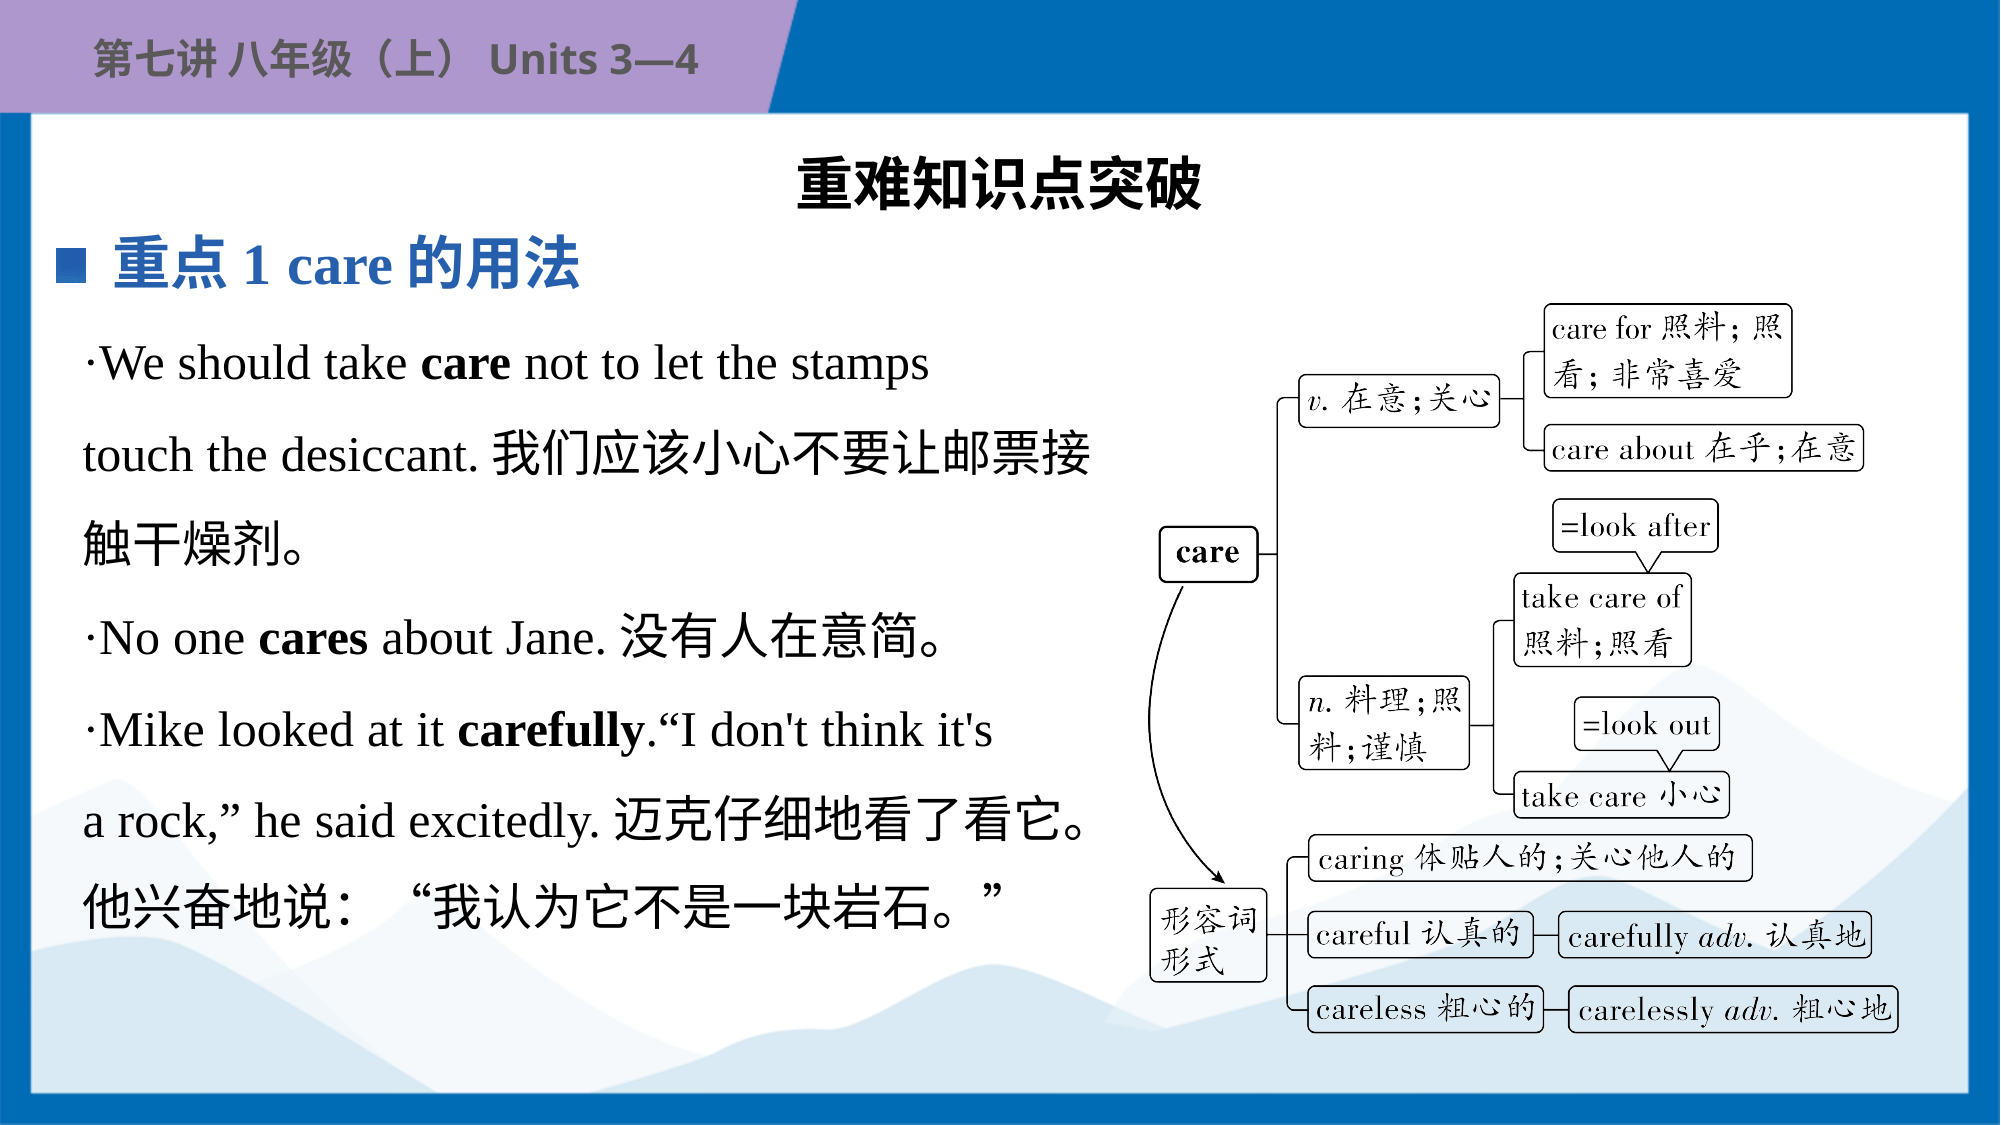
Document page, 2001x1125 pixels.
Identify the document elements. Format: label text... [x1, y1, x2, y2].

text_box 重点1 care的用法 [112, 225, 1917, 296]
text_box ·We should take care not to let the stamps touch the desiccant.我们应该小心不要让邮票接 触干燥剂。 ·No one cares about Jane.没有人在意简。 ·Mike looked at it carefully.“I don't think it's a rock,” he said excitedly.迈克仔细地看了看它。 他兴奋地说：“我认为它不是一块岩石。” [82, 297, 1113, 926]
text_box 重难知识点突破 [82, 146, 1917, 217]
picture [0, 0, 2000, 1125]
